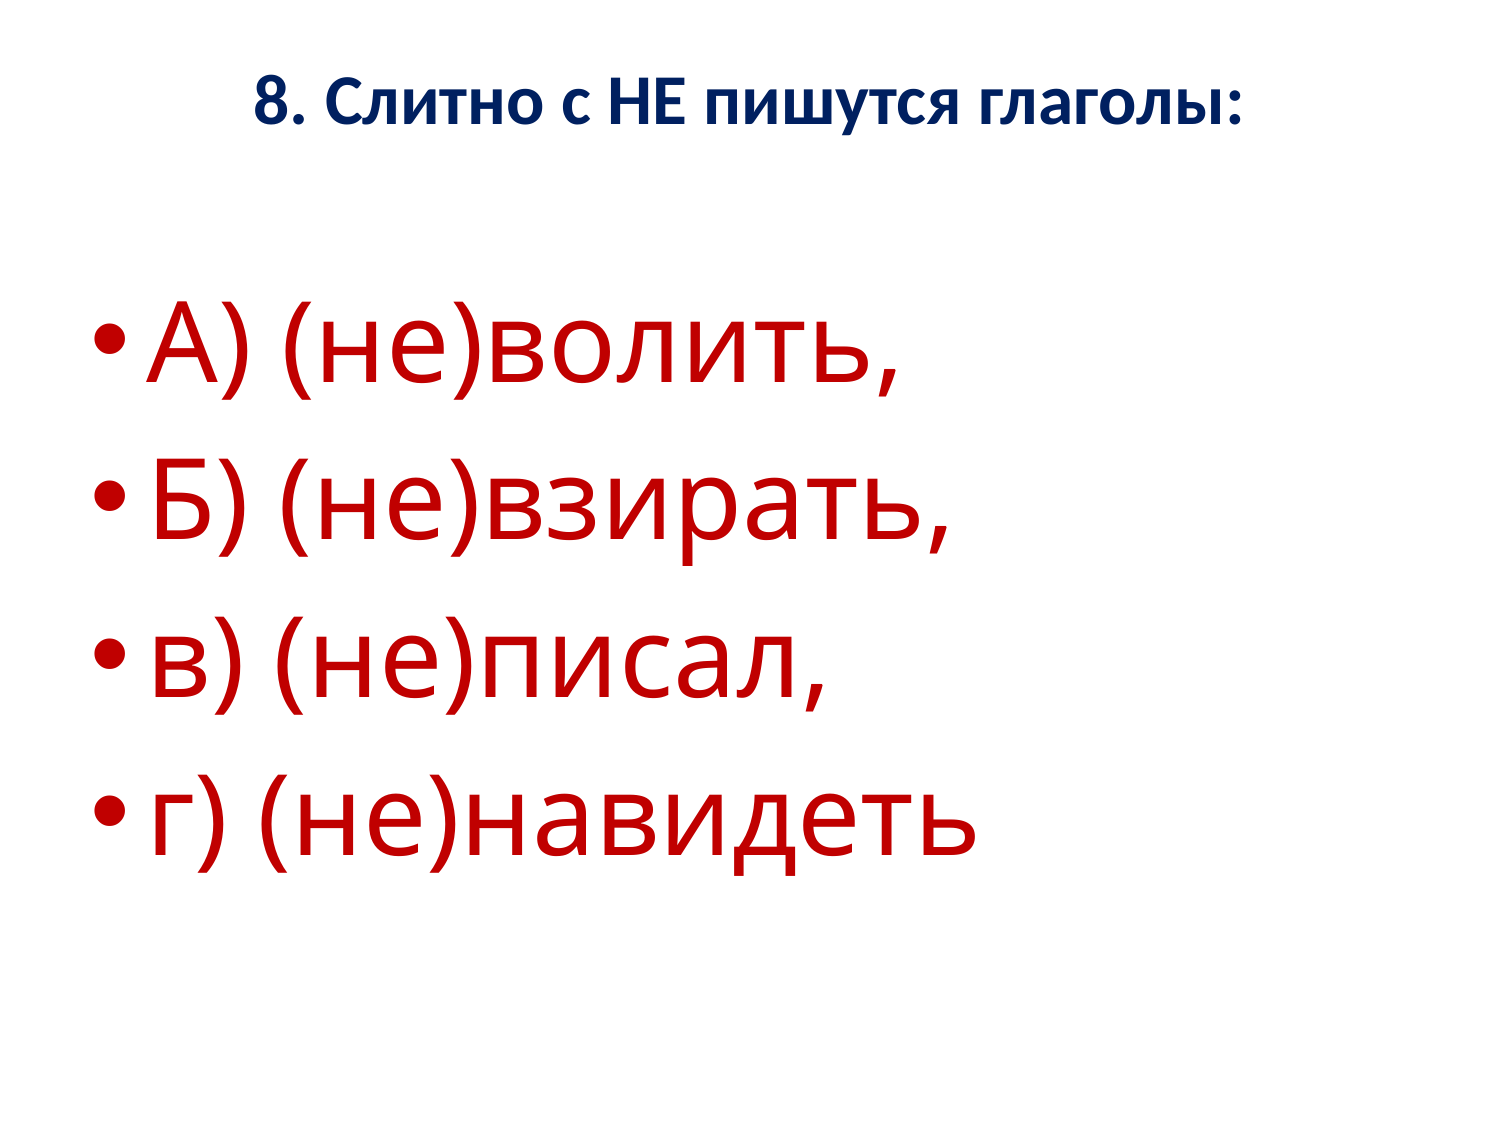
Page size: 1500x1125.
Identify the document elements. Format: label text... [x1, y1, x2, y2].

list А) (не)волить, Б) (не)взирать, в) (не)писал, г) (не)навидеть [75, 262, 1425, 1005]
title 8. Слитно с НЕ пишутся глаголы: [75, 45, 1425, 233]
